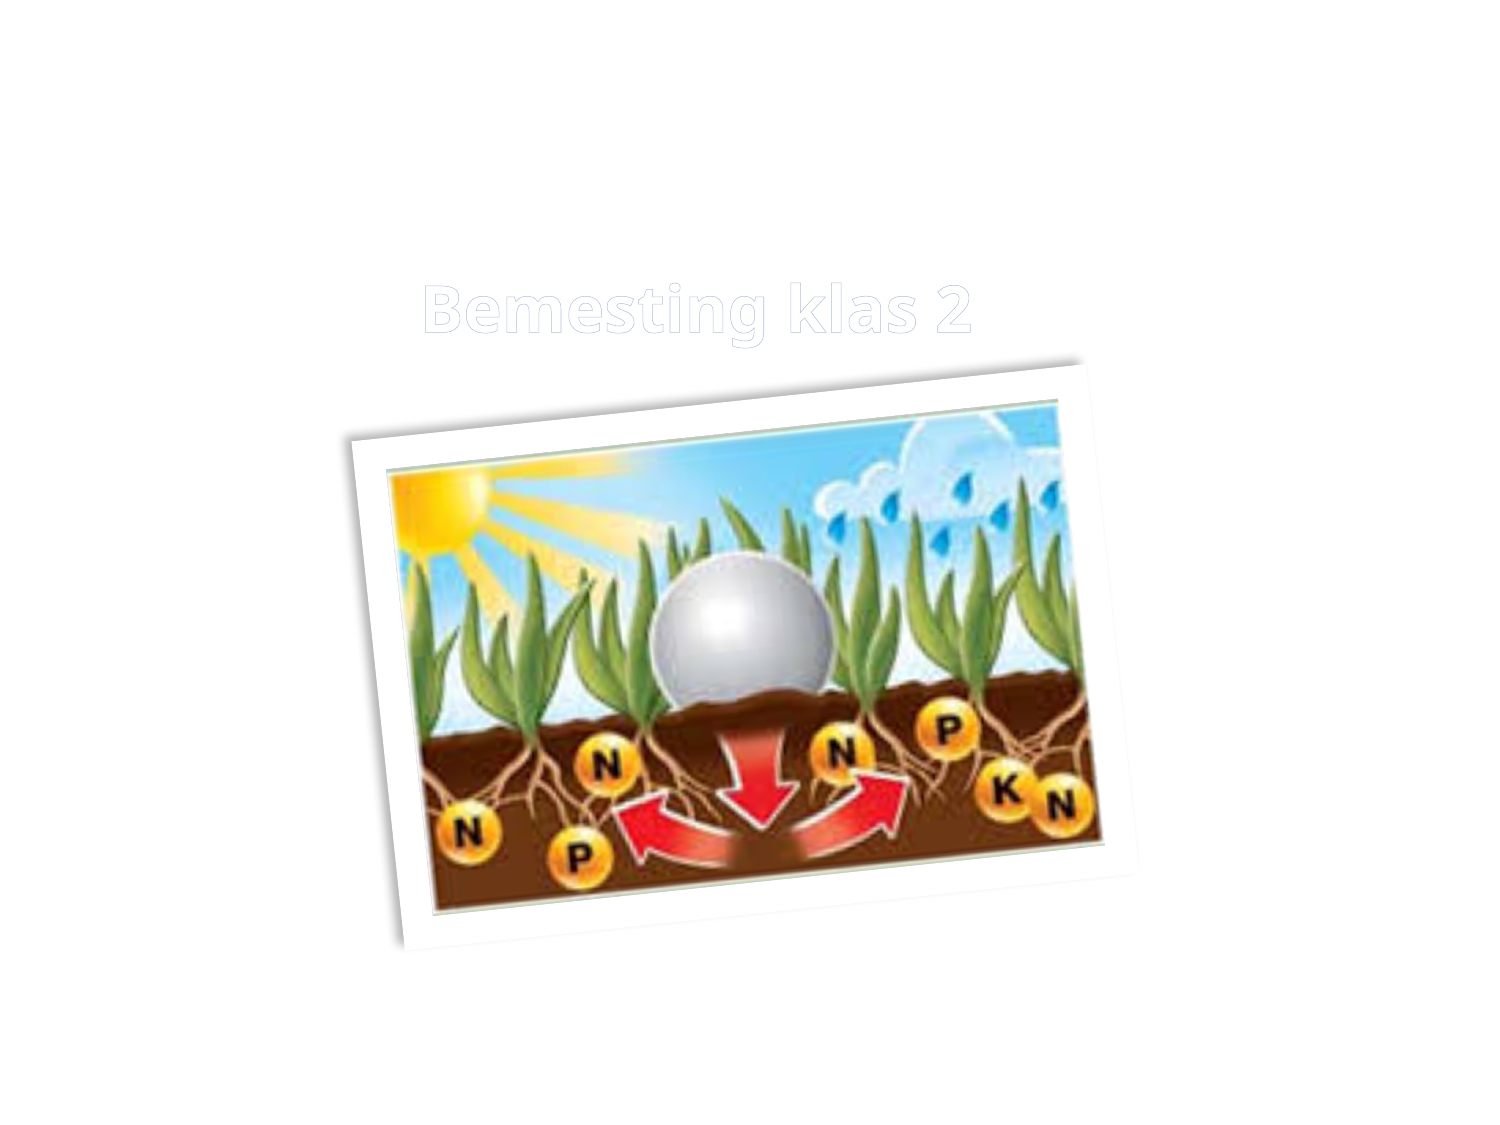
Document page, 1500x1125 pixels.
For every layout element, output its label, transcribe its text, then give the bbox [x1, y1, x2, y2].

picture [387, 400, 1104, 915]
text_box Bemesting klas 2 [309, 184, 1084, 354]
